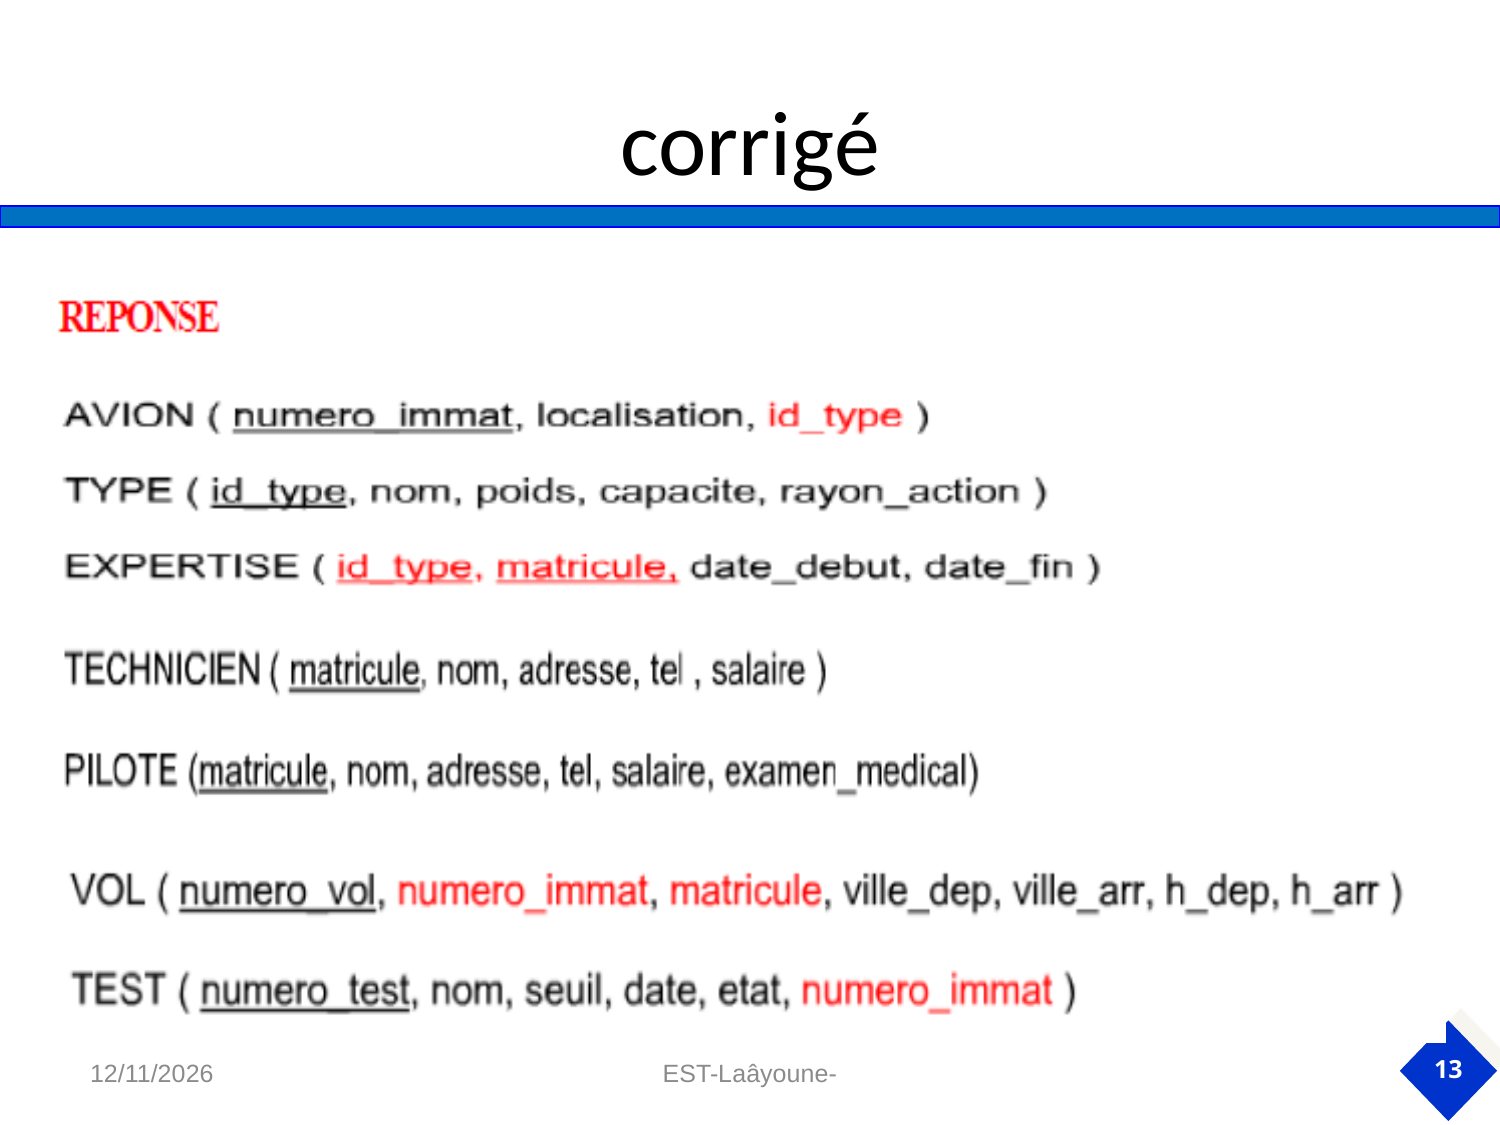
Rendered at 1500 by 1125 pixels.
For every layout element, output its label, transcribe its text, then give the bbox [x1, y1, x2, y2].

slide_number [75, 1052, 425, 1103]
picture [33, 284, 1446, 1043]
footer EST-Laâyoune- [512, 1052, 988, 1103]
title corrigé [75, 45, 1425, 233]
